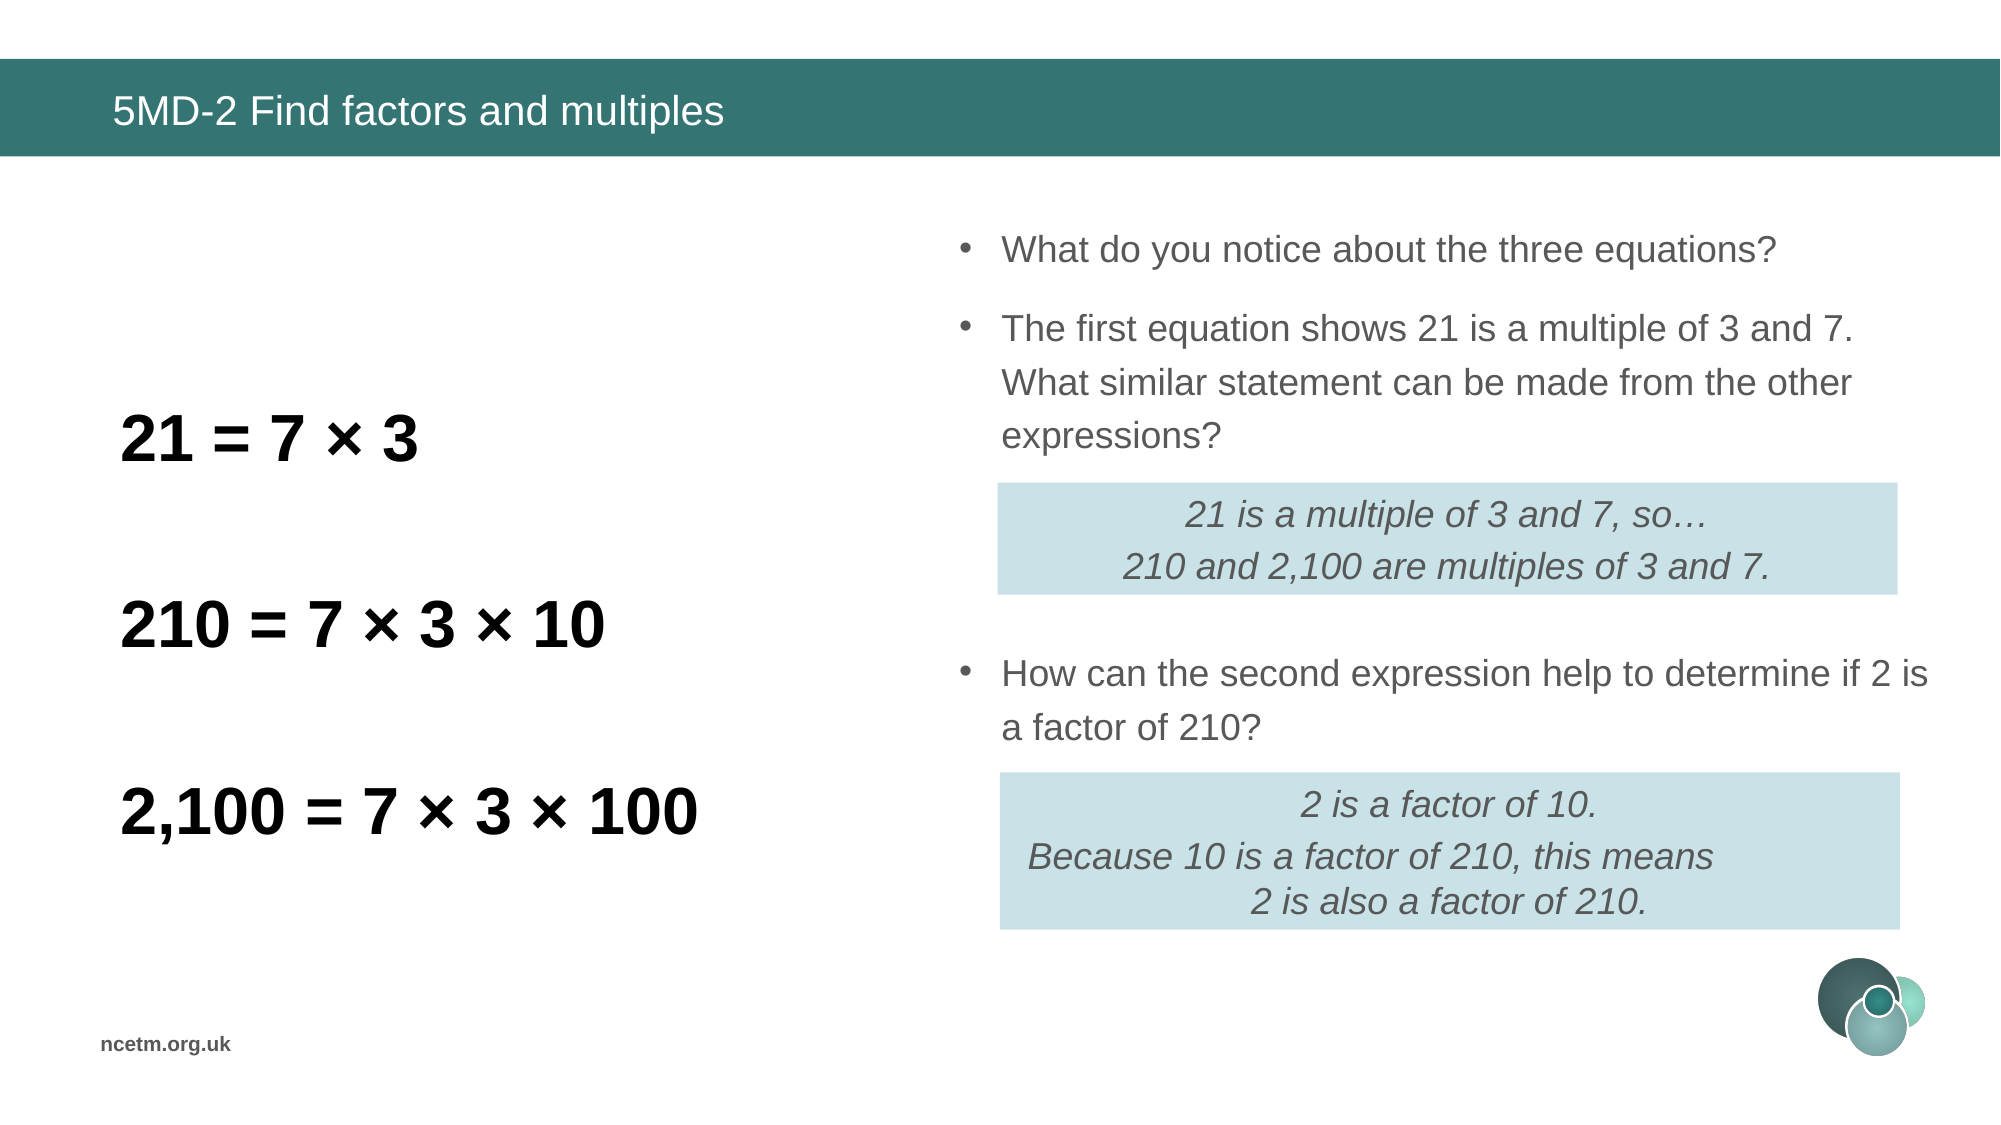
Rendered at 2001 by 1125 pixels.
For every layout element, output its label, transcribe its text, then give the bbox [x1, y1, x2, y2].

title 5MD-2 Find factors and multiples [97, 76, 1945, 147]
text_box 21 is a multiple of 3 and 7, so… 210 and 2,100 are multiples of 3 and 7. [997, 482, 1898, 595]
text_box What do you notice about the three equations? The first equation shows 21 is a multiple of 3 and 7. What similar statement can be made from the other expressions? How can the second expression help to determine if 2 is a factor of 210? [944, 208, 1945, 791]
text_box 21 = 7 × 3 210 = 7 × 3 × 10 2,100 = 7 × 3 × 100 [105, 387, 715, 856]
text_box 2 is a factor of 10. Because 10 is a factor of 210, this means 2 is also a factor of 210. [999, 791, 1900, 930]
picture [1818, 958, 1925, 1056]
